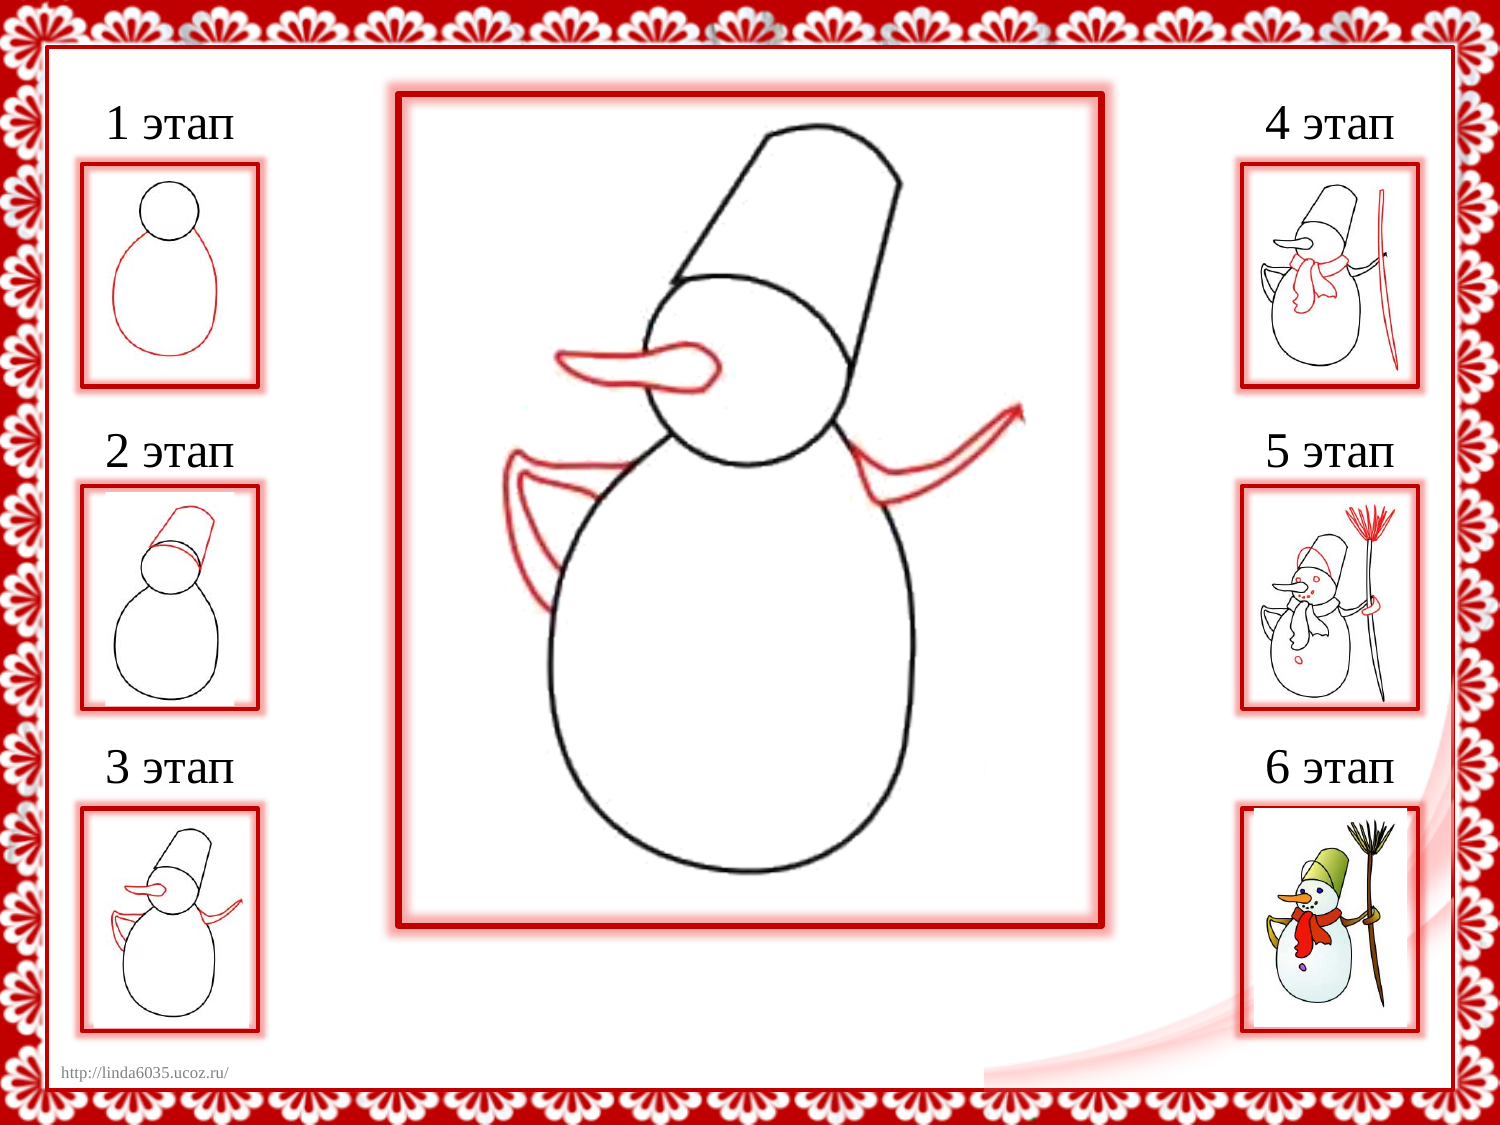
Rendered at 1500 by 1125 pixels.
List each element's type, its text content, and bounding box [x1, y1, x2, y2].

picture [433, 93, 1052, 919]
text_box [396, 92, 1104, 928]
text_box [80, 806, 260, 1033]
picture [105, 491, 235, 706]
picture [1253, 808, 1408, 1027]
text_box 6 этап [1242, 726, 1418, 802]
text_box [1240, 162, 1420, 389]
picture [105, 175, 235, 376]
picture [1253, 175, 1404, 376]
text_box [1406, 806, 1420, 1033]
text_box [80, 484, 260, 711]
text_box [1240, 806, 1254, 1033]
text_box [80, 162, 260, 389]
picture [93, 820, 250, 1028]
text_box 2 этап [82, 410, 258, 485]
text_box 3 этап [82, 726, 258, 802]
picture [1241, 491, 1413, 704]
text_box 5 этап [1242, 410, 1418, 485]
text_box [1240, 484, 1420, 711]
picture [0, 0, 1500, 1125]
text_box 1 этап [82, 81, 258, 157]
text_box 4 этап [1242, 81, 1418, 157]
